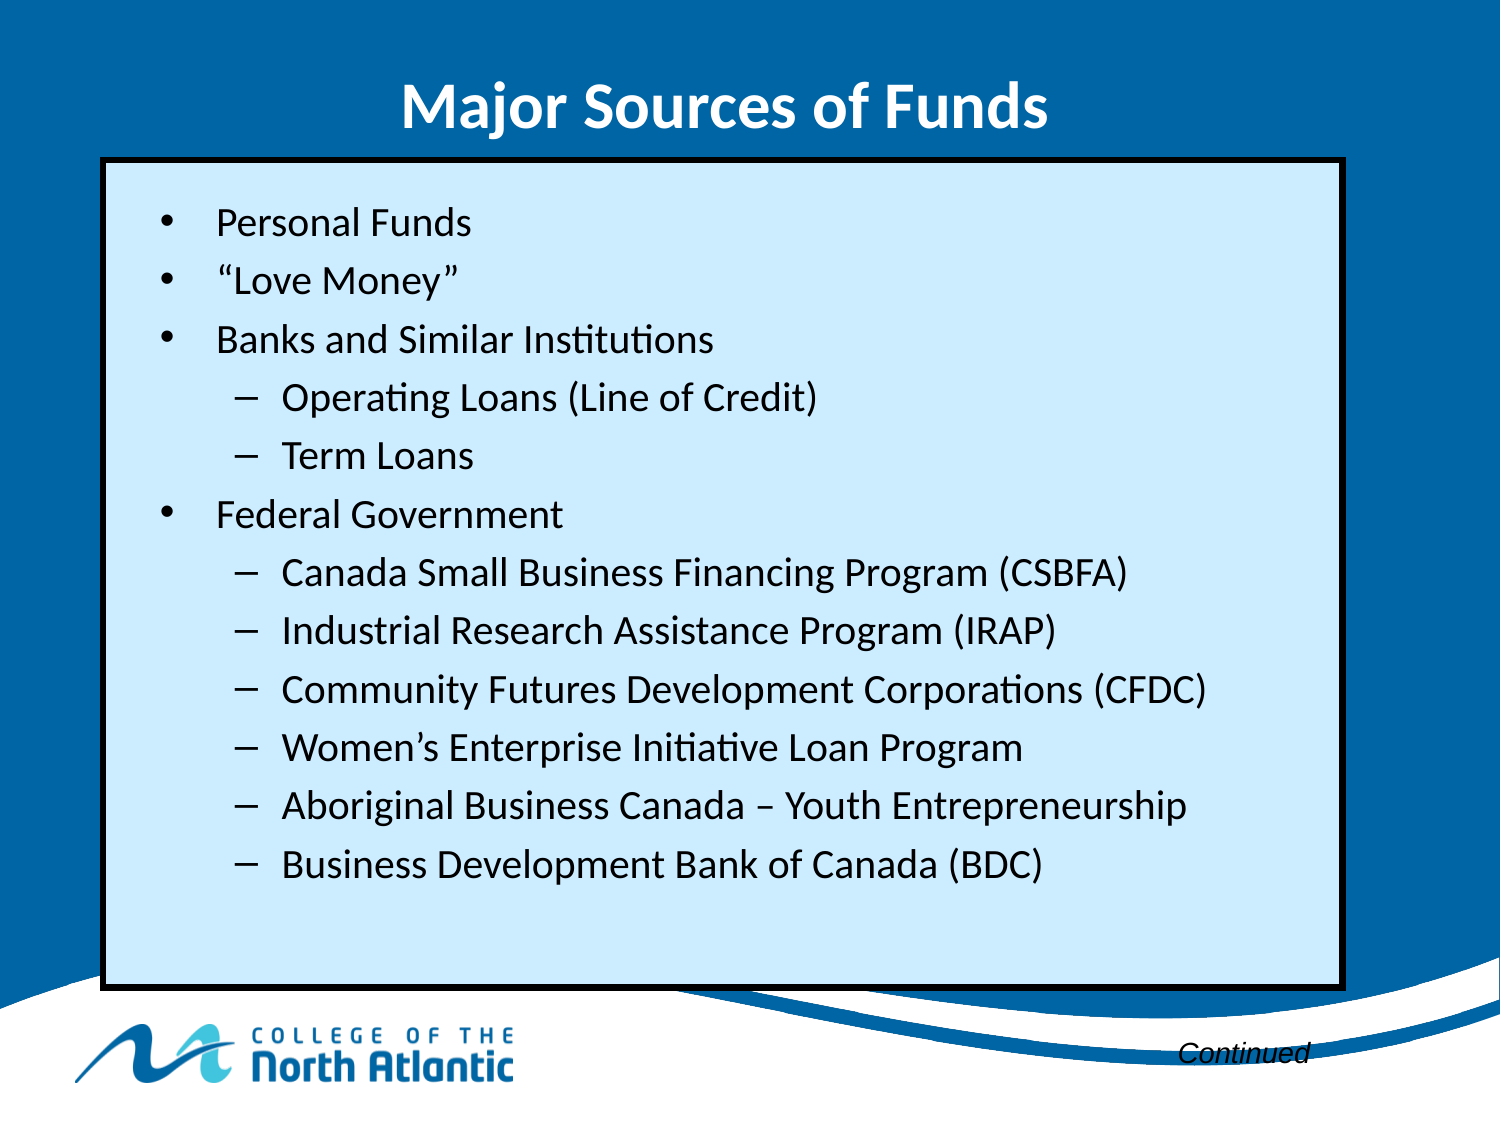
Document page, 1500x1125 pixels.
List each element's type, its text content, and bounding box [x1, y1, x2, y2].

list Personal Funds “Love Money” Banks and Similar Institutions Operating Loans (Line of Credit) Term Loans Federal Government Canada Small Business Financing Program (CSBFA) Industrial Research Assistance Program (IRAP) Community Futures Development Corporations (CFDC) Women’s Enterprise Initiative Loan Program Aboriginal Business Canada – Youth Entrepreneurship Business Development Bank of Canada (BDC) [144, 187, 1301, 977]
text_box Continued [1162, 1026, 1326, 1077]
picture [0, 928, 1500, 1125]
text_box [103, 159, 1343, 988]
title Major Sources of Funds [107, 42, 1343, 160]
